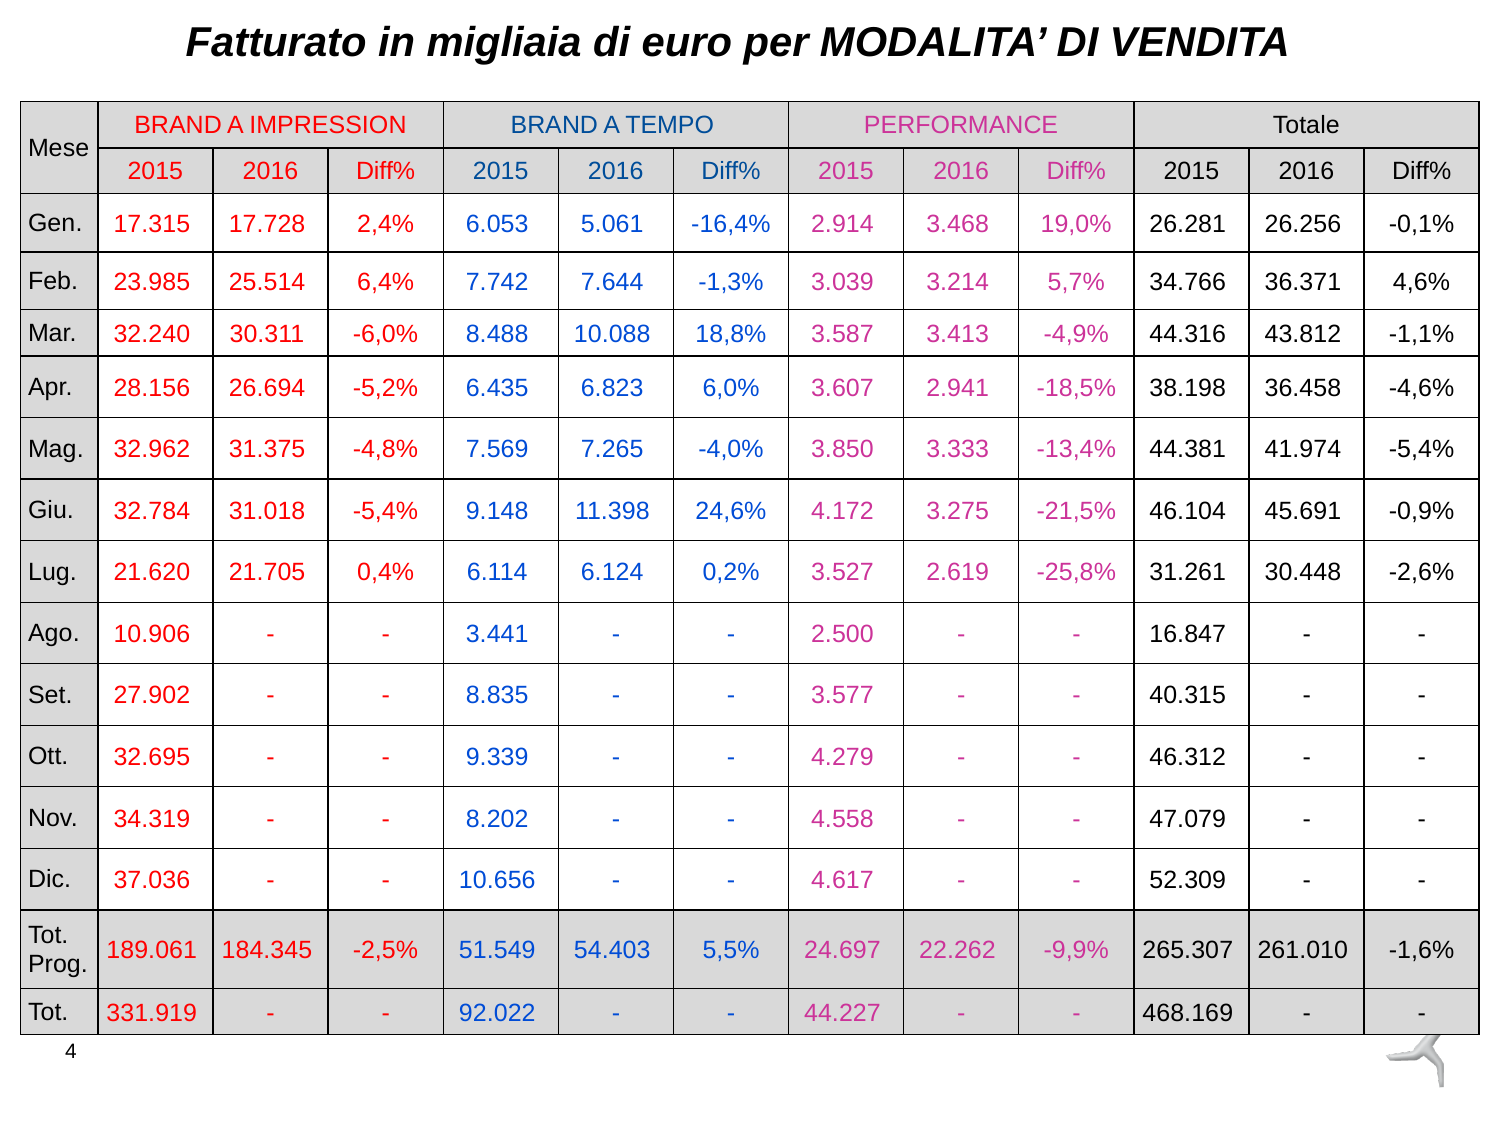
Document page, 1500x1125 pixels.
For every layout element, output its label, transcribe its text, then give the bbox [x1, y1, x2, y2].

table_cell 3.039 [789, 253, 903, 309]
table_cell 331.919 [99, 989, 212, 1034]
table_cell - [904, 787, 1018, 848]
table_cell 184.345 [214, 911, 327, 988]
table_cell 44.227 [789, 989, 903, 1034]
table_cell 21.620 [99, 541, 212, 602]
table_cell Giu. [21, 480, 97, 540]
table_cell 3.587 [789, 310, 903, 355]
table_cell 4,6% [1365, 253, 1478, 309]
table_cell - [1365, 989, 1478, 1034]
table_cell - [214, 603, 327, 663]
table_cell 36.458 [1250, 357, 1363, 417]
table_cell 7.644 [559, 253, 673, 309]
table_cell 468.169 [1135, 989, 1248, 1034]
table_cell Ott. [21, 726, 97, 786]
table_cell 9.148 [444, 480, 558, 540]
table_cell 2015 [1135, 149, 1248, 193]
table_cell Ago. [21, 603, 97, 663]
table_cell 34.766 [1135, 253, 1248, 309]
table_cell Mag. [21, 418, 97, 478]
table_cell 46.104 [1135, 480, 1248, 540]
table_cell Dic. [21, 849, 97, 909]
table_cell 28.156 [99, 357, 212, 417]
table_cell 26.256 [1250, 194, 1363, 251]
table_cell 24.697 [789, 911, 903, 988]
table_cell 26.694 [214, 357, 327, 417]
table_cell 6,4% [329, 253, 443, 309]
table_cell -5,4% [329, 480, 443, 540]
table_cell -0,1% [1365, 194, 1478, 251]
table_cell - [1019, 726, 1133, 786]
table_cell 32.784 [99, 480, 212, 540]
table_cell Diff% [1365, 149, 1478, 193]
table_cell 4.617 [789, 849, 903, 909]
table_cell - [559, 989, 673, 1034]
table_cell -18,5% [1019, 357, 1133, 417]
table_cell - [904, 989, 1018, 1034]
table_cell 32.695 [99, 726, 212, 786]
table_cell 19,0% [1019, 194, 1133, 251]
table_cell - [1019, 664, 1133, 725]
table_cell 10.088 [559, 310, 673, 355]
table_cell 8.488 [444, 310, 558, 355]
table_cell -2,6% [1365, 541, 1478, 602]
table_cell 2.619 [904, 541, 1018, 602]
table_cell 3.607 [789, 357, 903, 417]
table_cell - [904, 603, 1018, 663]
table_cell Gen. [21, 194, 97, 251]
table_cell 9.339 [444, 726, 558, 786]
table_cell Apr. [21, 357, 97, 417]
table_cell 45.691 [1250, 480, 1363, 540]
table_cell - [329, 989, 443, 1034]
table_cell - [1365, 664, 1478, 725]
table_cell - [1365, 603, 1478, 663]
table_cell 265.307 [1135, 911, 1248, 988]
table_header BRAND A TEMPO [444, 102, 788, 147]
table_cell 7.569 [444, 418, 558, 478]
table_cell 31.375 [214, 418, 327, 478]
table_cell 5.061 [559, 194, 673, 251]
table_cell - [674, 989, 788, 1034]
table_cell 6,0% [674, 357, 788, 417]
picture [1366, 1035, 1476, 1109]
table_cell 2.914 [789, 194, 903, 251]
table_cell - [214, 726, 327, 786]
table_cell - [214, 664, 327, 725]
table_cell -0,9% [1365, 480, 1478, 540]
table_cell 17.728 [214, 194, 327, 251]
table_cell 4.558 [789, 787, 903, 848]
table_cell - [674, 849, 788, 909]
table_cell 2016 [559, 149, 673, 193]
table_cell - [1019, 849, 1133, 909]
table_cell 2,4% [329, 194, 443, 251]
table_cell 7.265 [559, 418, 673, 478]
table_cell 2015 [99, 149, 212, 193]
table_cell -6,0% [329, 310, 443, 355]
table_cell Tot. Prog. [21, 911, 97, 988]
table_cell -16,4% [674, 194, 788, 251]
table_cell -4,9% [1019, 310, 1133, 355]
table_cell 2015 [444, 149, 558, 193]
table_cell 17.315 [99, 194, 212, 251]
table_cell 31.018 [214, 480, 327, 540]
table_cell Nov. [21, 787, 97, 848]
table_cell -13,4% [1019, 418, 1133, 478]
table_cell 2.941 [904, 357, 1018, 417]
table_cell 3.214 [904, 253, 1018, 309]
table_cell Lug. [21, 541, 97, 602]
table_cell 6.124 [559, 541, 673, 602]
table_cell -4,8% [329, 418, 443, 478]
table_cell - [1019, 787, 1133, 848]
table_cell -9,9% [1019, 911, 1133, 988]
table_cell 3.577 [789, 664, 903, 725]
table_cell -1,3% [674, 253, 788, 309]
table_cell - [904, 849, 1018, 909]
table_cell 52.309 [1135, 849, 1248, 909]
table_cell 6.823 [559, 357, 673, 417]
table_cell 51.549 [444, 911, 558, 988]
table_cell 22.262 [904, 911, 1018, 988]
text_box [601, 32, 632, 88]
table_cell 44.316 [1135, 310, 1248, 355]
table_cell 2016 [1250, 149, 1363, 193]
table_cell -4,6% [1365, 357, 1478, 417]
table_cell - [1250, 726, 1363, 786]
table_cell 30.448 [1250, 541, 1363, 602]
table_header PERFORMANCE [789, 102, 1133, 147]
table_cell - [329, 849, 443, 909]
table_cell 8.202 [444, 787, 558, 848]
table_cell Diff% [329, 149, 443, 193]
table_cell - [1365, 726, 1478, 786]
table_cell 32.962 [99, 418, 212, 478]
table_cell 16.847 [1135, 603, 1248, 663]
table_cell 6.114 [444, 541, 558, 602]
table_cell 2016 [214, 149, 327, 193]
table_cell - [904, 664, 1018, 725]
table_cell 40.315 [1135, 664, 1248, 725]
table_cell 3.441 [444, 603, 558, 663]
table_cell - [329, 787, 443, 848]
table_cell - [329, 603, 443, 663]
table_cell 18,8% [674, 310, 788, 355]
table_cell - [559, 603, 673, 663]
table_cell 4.279 [789, 726, 903, 786]
table_cell 2016 [904, 149, 1018, 193]
table_cell -21,5% [1019, 480, 1133, 540]
table_cell 36.371 [1250, 253, 1363, 309]
table_cell 38.198 [1135, 357, 1248, 417]
table_cell -1,1% [1365, 310, 1478, 355]
table_cell 32.240 [99, 310, 212, 355]
table_cell - [329, 726, 443, 786]
table_cell 6.435 [444, 357, 558, 417]
text_box [645, 42, 676, 86]
table_cell 10.906 [99, 603, 212, 663]
table_cell 2.500 [789, 603, 903, 663]
table_cell 26.281 [1135, 194, 1248, 251]
table_cell 6.053 [444, 194, 558, 251]
table_cell - [674, 664, 788, 725]
table_cell 2015 [789, 149, 903, 193]
table_header Mese [21, 102, 97, 193]
table_cell - [1019, 603, 1133, 663]
table_cell 3.275 [904, 480, 1018, 540]
table_cell - [1250, 787, 1363, 848]
table_cell - [214, 849, 327, 909]
table_cell 92.022 [444, 989, 558, 1034]
table_cell - [674, 603, 788, 663]
text_box Fatturato in migliaia di euro per MODALITA’ DI VENDITA [29, 7, 1447, 72]
table_cell 3.468 [904, 194, 1018, 251]
table_cell Diff% [1019, 149, 1133, 193]
table_cell 27.902 [99, 664, 212, 725]
table_header Totale [1135, 102, 1478, 147]
table_cell - [559, 787, 673, 848]
table_cell - [559, 849, 673, 909]
table_cell 5,5% [674, 911, 788, 988]
table_cell -2,5% [329, 911, 443, 988]
table_cell 3.413 [904, 310, 1018, 355]
table_cell Feb. [21, 253, 97, 309]
table_cell 34.319 [99, 787, 212, 848]
table_cell 43.812 [1250, 310, 1363, 355]
table_cell 0,4% [329, 541, 443, 602]
table_cell 21.705 [214, 541, 327, 602]
table_cell 23.985 [99, 253, 212, 309]
table_cell 47.079 [1135, 787, 1248, 848]
table_cell 11.398 [559, 480, 673, 540]
table_cell 25.514 [214, 253, 327, 309]
table_cell - [214, 989, 327, 1034]
table_cell 44.381 [1135, 418, 1248, 478]
table_cell 30.311 [214, 310, 327, 355]
table_cell -5,2% [329, 357, 443, 417]
table_cell Mar. [21, 310, 97, 355]
table_cell 189.061 [99, 911, 212, 988]
table_cell 8.835 [444, 664, 558, 725]
table_cell - [214, 787, 327, 848]
table_cell - [1365, 849, 1478, 909]
table_cell - [1365, 787, 1478, 848]
table_cell -25,8% [1019, 541, 1133, 602]
table_cell - [559, 726, 673, 786]
table_cell - [674, 787, 788, 848]
table_cell 4.172 [789, 480, 903, 540]
table_cell 5,7% [1019, 253, 1133, 309]
table_cell - [674, 726, 788, 786]
table_cell 24,6% [674, 480, 788, 540]
table_cell - [1250, 664, 1363, 725]
table_cell -4,0% [674, 418, 788, 478]
table_cell - [1250, 989, 1363, 1034]
table_cell - [1019, 989, 1133, 1034]
table_cell 41.974 [1250, 418, 1363, 478]
table_cell 0,2% [674, 541, 788, 602]
table_cell -5,4% [1365, 418, 1478, 478]
table_cell 46.312 [1135, 726, 1248, 786]
table_cell Set. [21, 664, 97, 725]
table_cell 54.403 [559, 911, 673, 988]
table_cell 3.333 [904, 418, 1018, 478]
table_header BRAND A IMPRESSION [99, 102, 443, 147]
table_cell 10.656 [444, 849, 558, 909]
table_cell - [1250, 603, 1363, 663]
table_cell 3.527 [789, 541, 903, 602]
table_cell - [1250, 849, 1363, 909]
table_cell 31.261 [1135, 541, 1248, 602]
table_cell -1,6% [1365, 911, 1478, 988]
table_cell Tot. [21, 989, 97, 1034]
table_cell - [904, 726, 1018, 786]
table_cell - [329, 664, 443, 725]
table_cell 7.742 [444, 253, 558, 309]
table_cell Diff% [674, 149, 788, 193]
table_cell 3.850 [789, 418, 903, 478]
table_cell 261.010 [1250, 911, 1363, 988]
table_cell 37.036 [99, 849, 212, 909]
table_cell - [559, 664, 673, 725]
